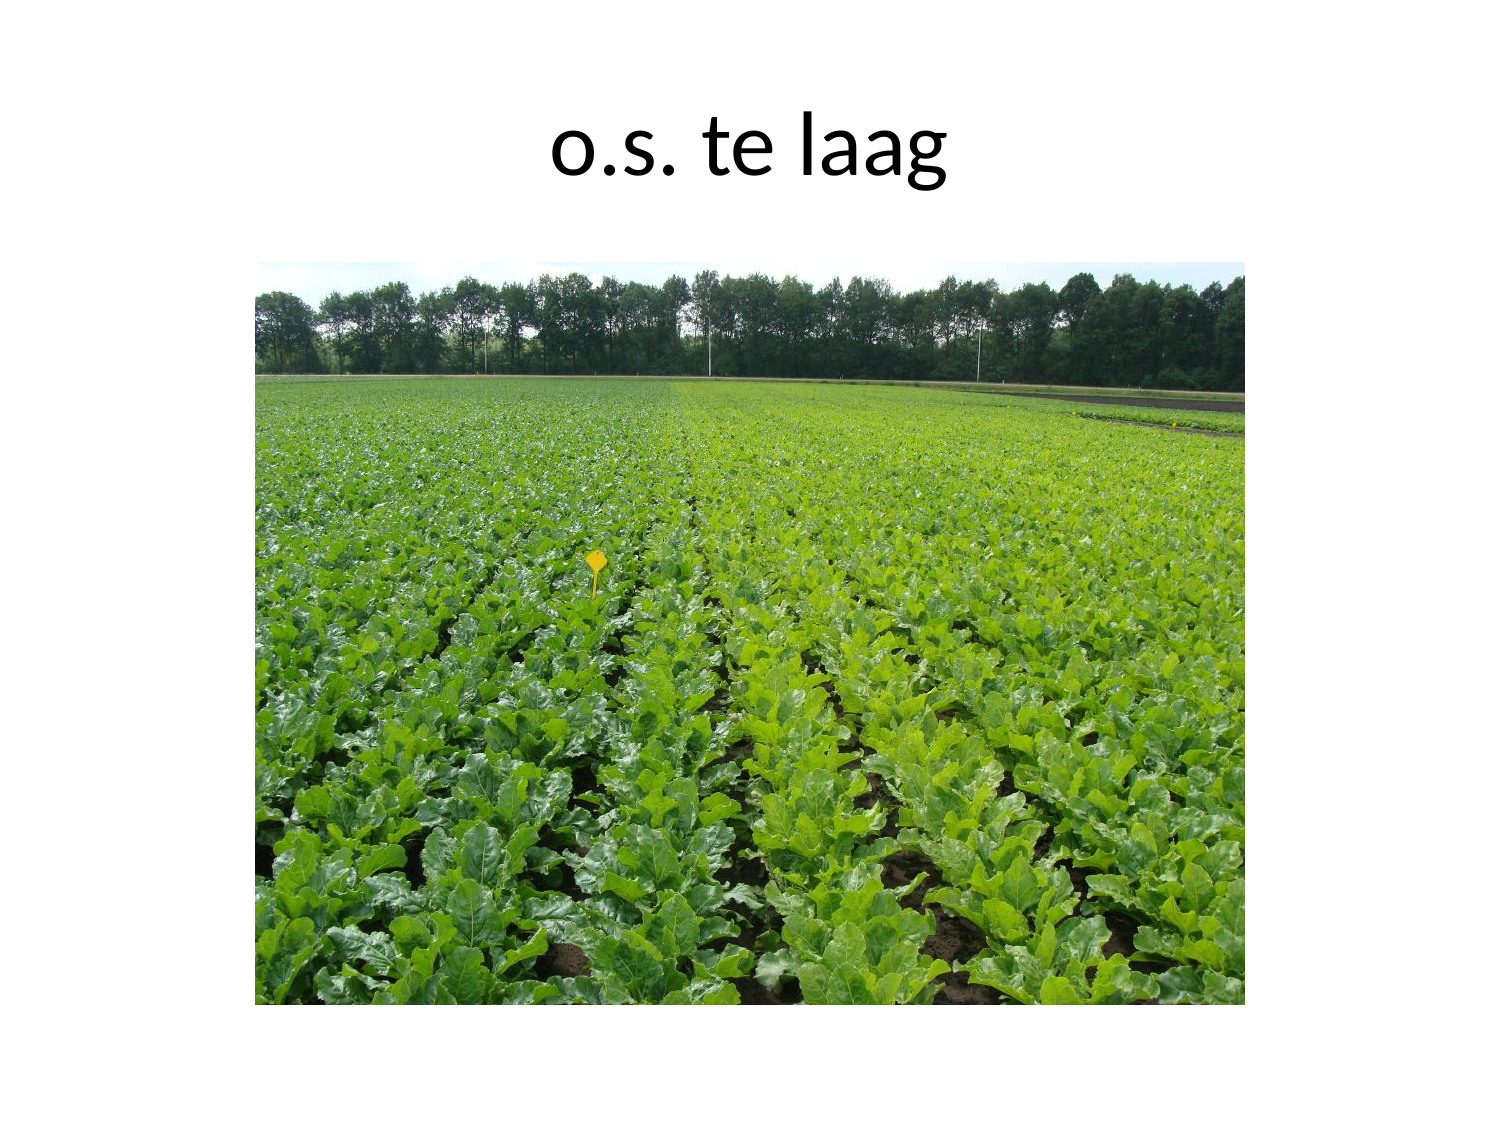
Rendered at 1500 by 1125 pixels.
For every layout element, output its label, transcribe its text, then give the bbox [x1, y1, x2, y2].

title o.s. te laag [75, 45, 1425, 233]
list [254, 262, 1246, 1006]
